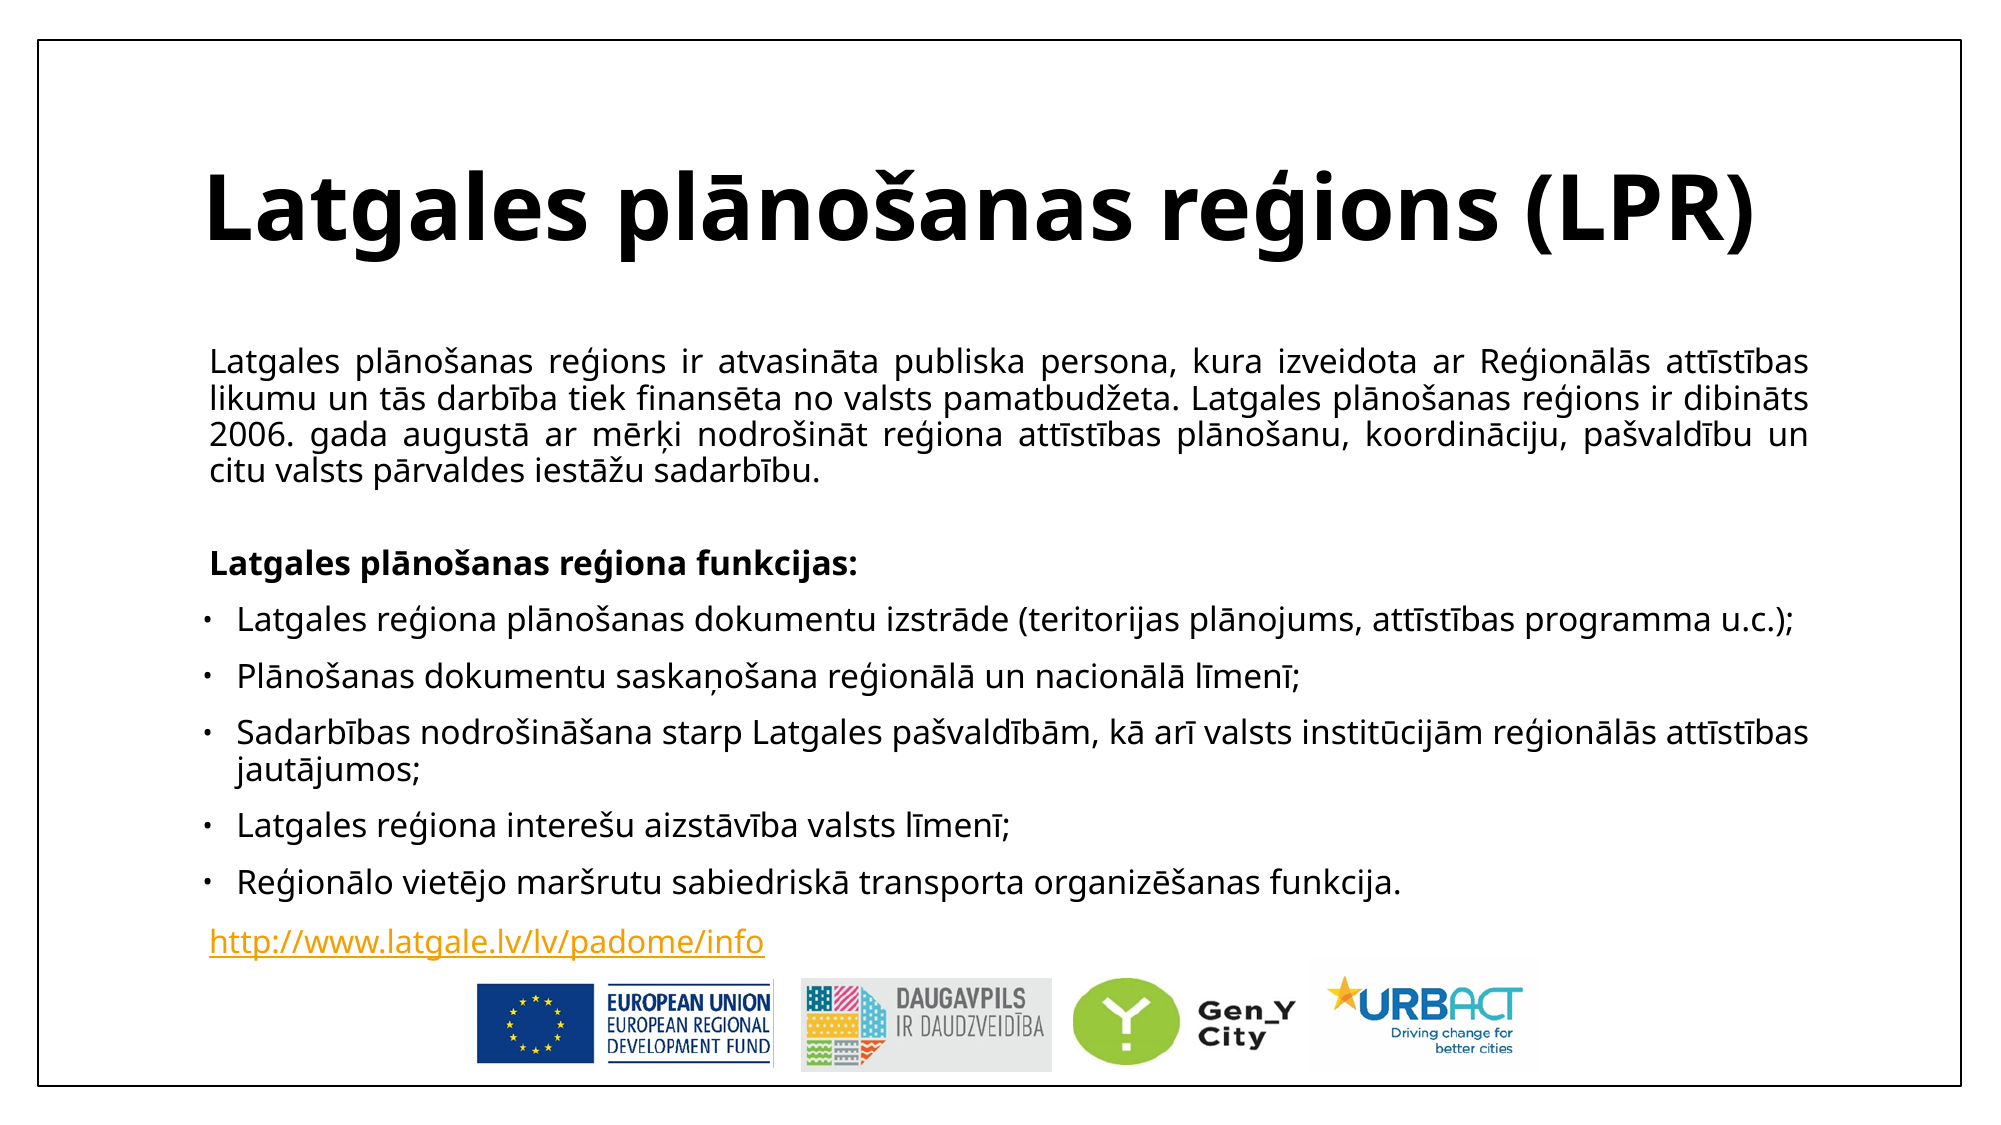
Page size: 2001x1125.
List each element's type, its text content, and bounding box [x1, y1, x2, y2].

list Latgales plānošanas reģions ir atvasināta publiska persona, kura izveidota ar Reģionālās attīstības likumu un tās darbība tiek finansēta no valsts pamatbudžeta. Latgales plānošanas reģions ir dibināts 2006. gada augustā ar mērķi nodrošināt reģiona attīstības plānošanu, koordināciju, pašvaldību un citu valsts pārvaldes iestāžu sadarbību. Latgales plānošanas reģiona funkcijas: Latgales reģiona plānošanas dokumentu izstrāde (teritorijas plānojums, attīstības programma u.c.); Plānošanas dokumentu saskaņošana reģionālā un nacionālā līmenī; Sadarbības nodrošināšana starp Latgales pašvaldībām, kā arī valsts institūcijām reģionālās attīstības jautājumos; Latgales reģiona interešu aizstāvība valsts līmenī; Reģionālo vietējo maršrutu sabiedriskā transporta organizēšanas funkcija. http://www.latgale.lv/lv/padome/info [187, 337, 1826, 1000]
picture [473, 957, 1540, 1073]
title Latgales plānošanas reģions (LPR) [187, 99, 1881, 323]
